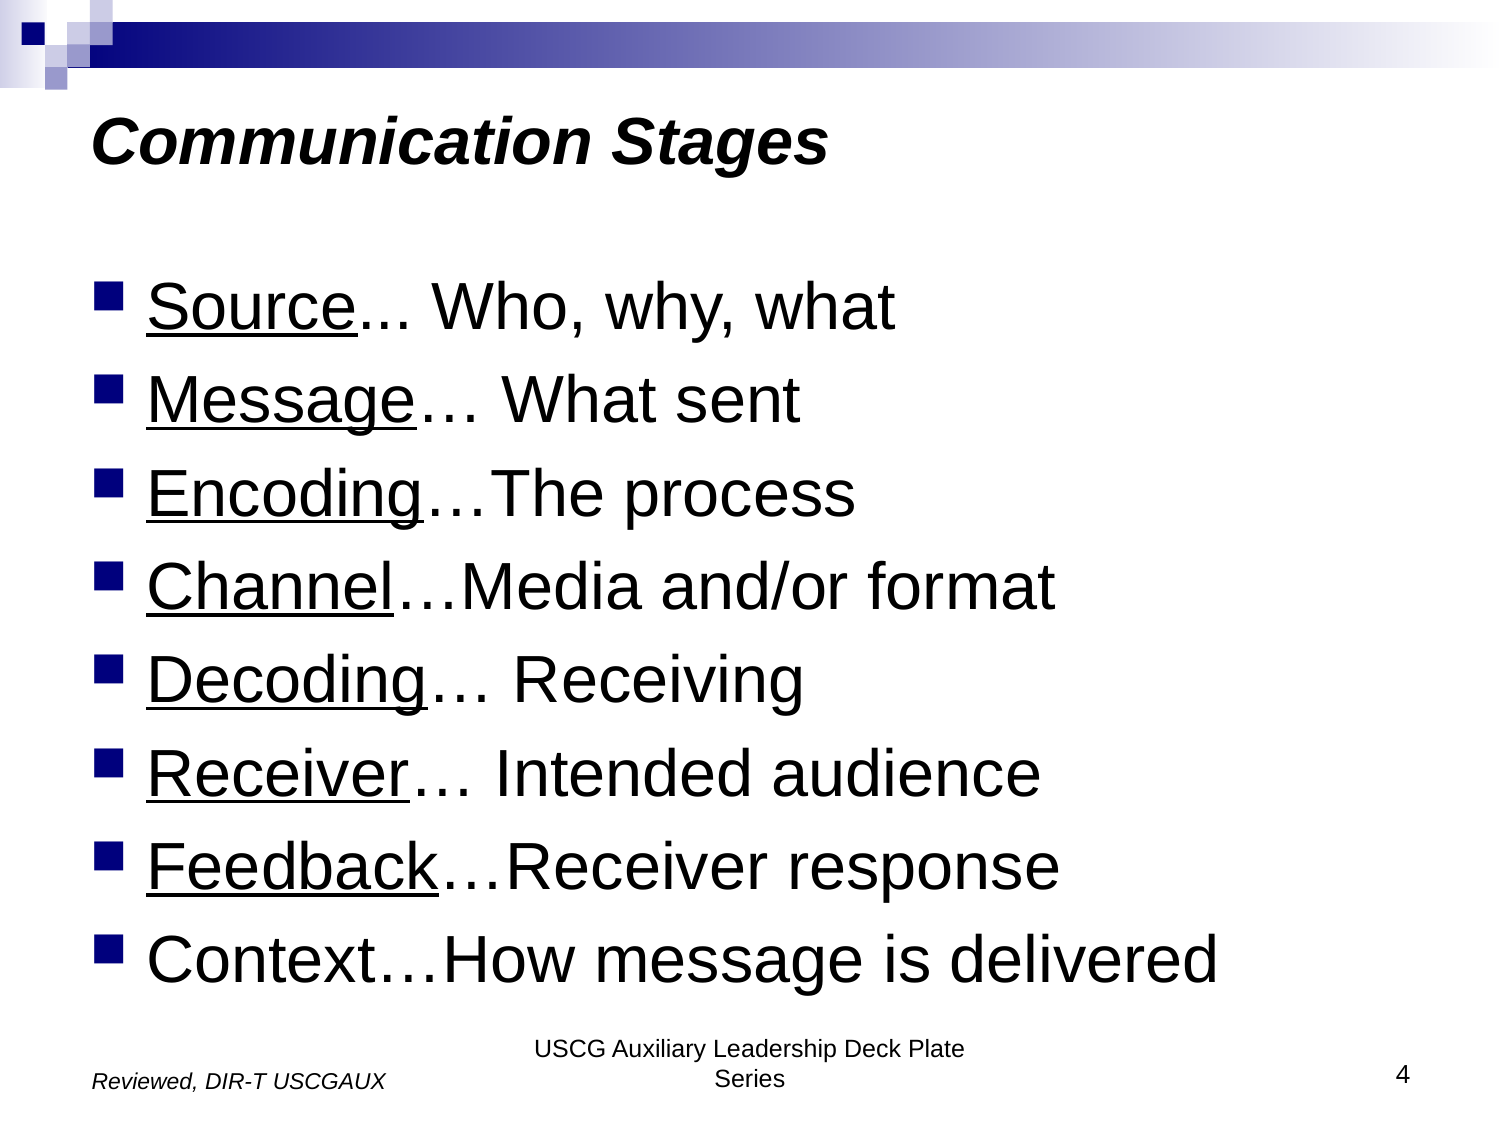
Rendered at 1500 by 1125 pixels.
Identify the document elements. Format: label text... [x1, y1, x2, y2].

title Communication Stages [75, 75, 1425, 202]
text_box Reviewed, DIR-T USCGAUX [76, 1058, 402, 1102]
footer USCG Auxiliary Leadership Deck Plate Series [512, 1025, 988, 1100]
slide_number 4 [1074, 1025, 1425, 1100]
list Source... Who, why, what Message… What sent Encoding…The process Channel…Media and/or format Decoding… Receiving Receiver… Intended audience Feedback…Receiver response Context…How message is delivered [75, 255, 1425, 1025]
